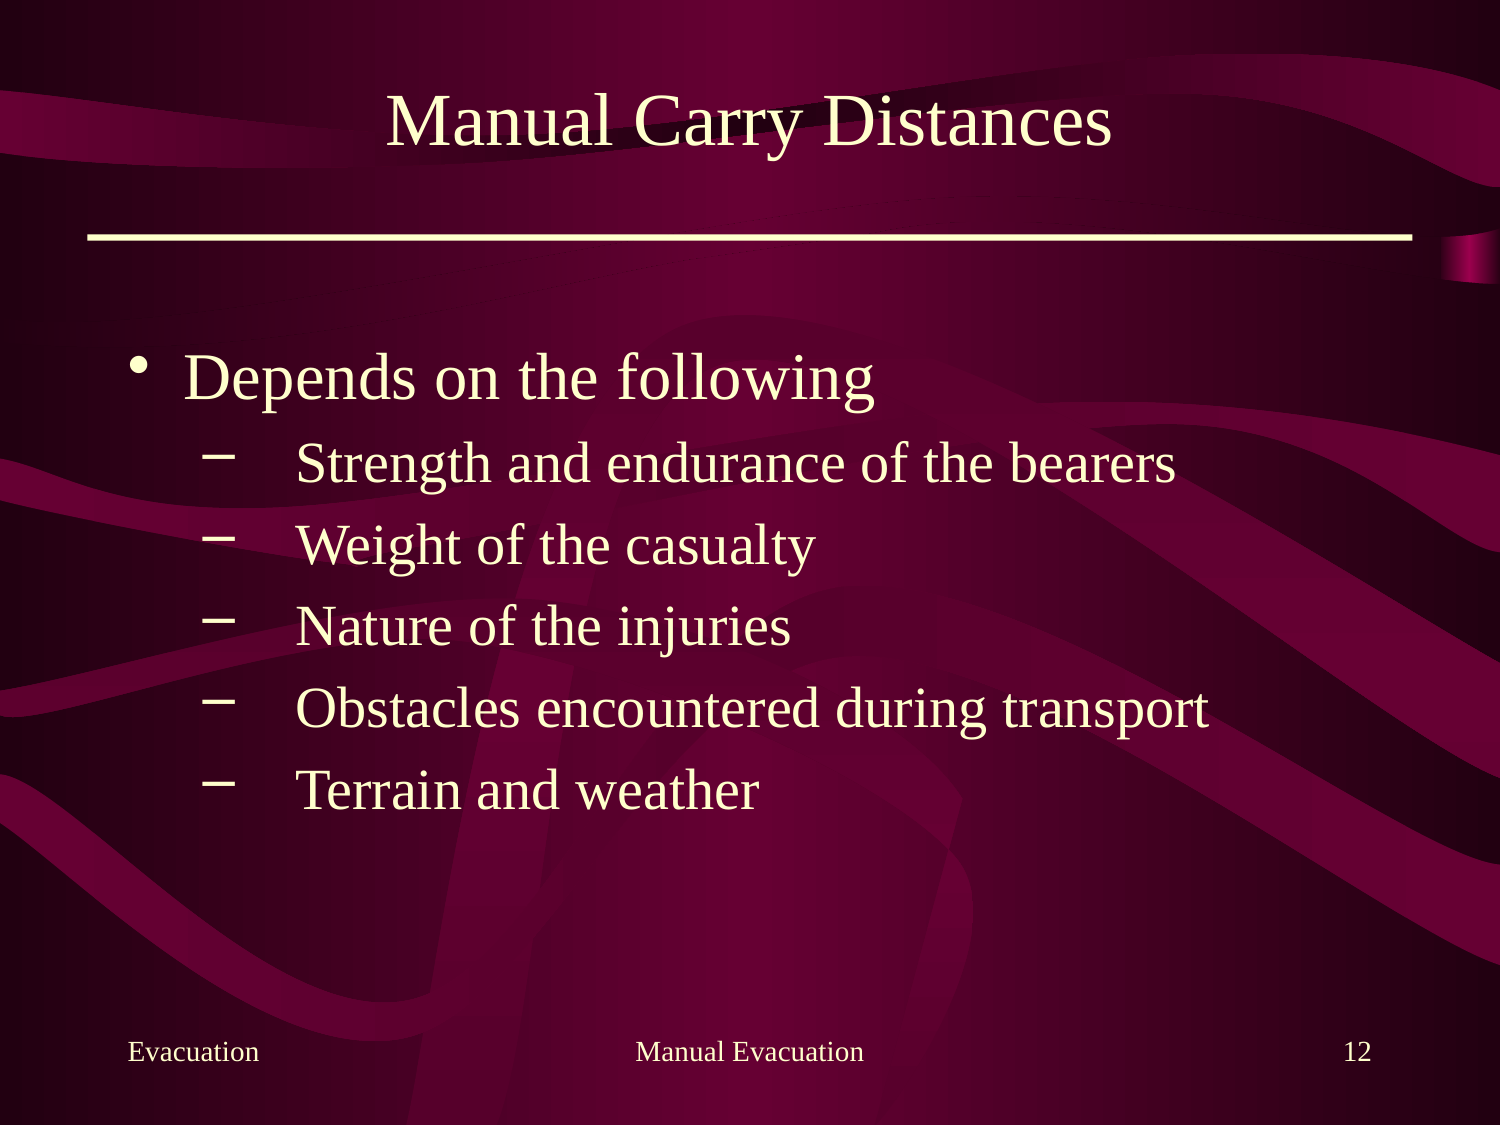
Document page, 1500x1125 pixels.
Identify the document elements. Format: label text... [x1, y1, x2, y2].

footer Manual Evacuation [512, 1025, 988, 1100]
slide_number Evacuation [112, 1025, 425, 1100]
title Manual Carry Distances [0, 22, 1500, 210]
list Depends on the following Strength and endurance of the bearers Weight of the casualty Nature of the injuries Obstacles encountered during transport Terrain and weather [112, 324, 1388, 1000]
slide_number 12 [1074, 1025, 1388, 1100]
